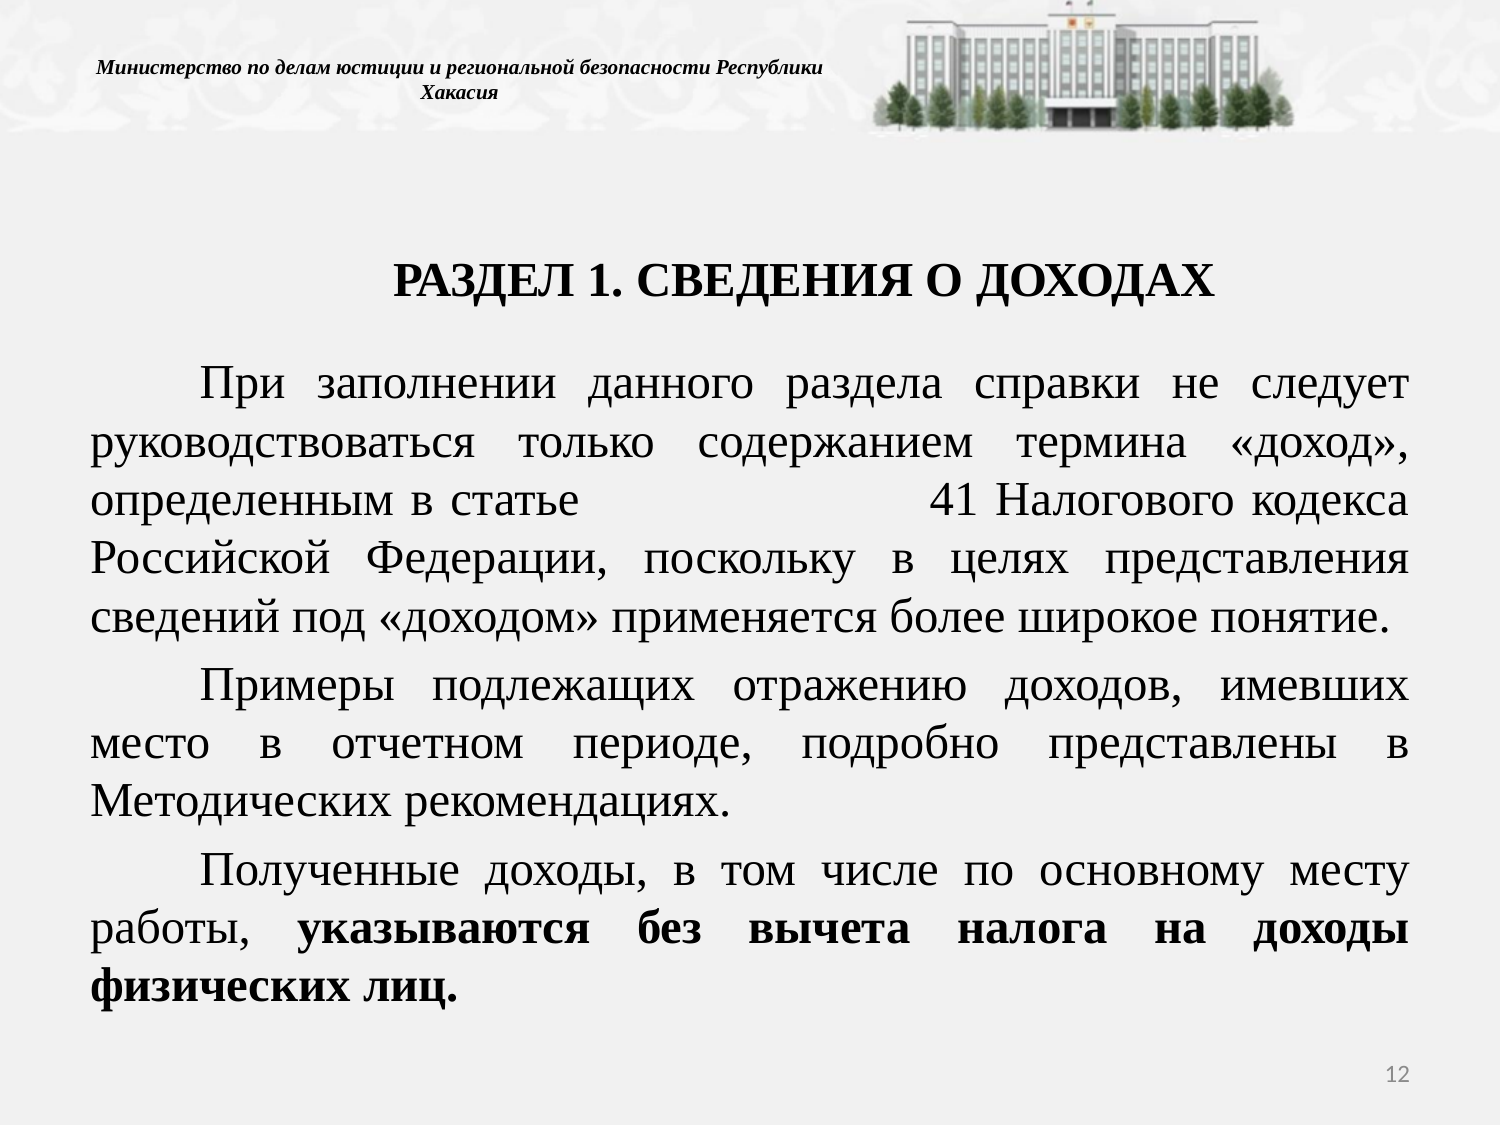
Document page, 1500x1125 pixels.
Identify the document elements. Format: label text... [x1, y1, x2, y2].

slide_number 12 [1074, 1042, 1425, 1103]
title Министерство по делам юстиции и региональной безопасности Республики Хакасия [75, 45, 845, 138]
list РАЗДЕЛ 1. СВЕДЕНИЯ О ДОХОДАХ При заполнении данного раздела справки не следует руководствоваться только содержанием термина «доход», определенным в статье 41 Налогового кодекса Российской Федерации, поскольку в целях представления сведений под «доходом» применяется более широкое понятие. Примеры подлежащих отражению доходов, имевших место в отчетном периоде, подробно представлены в Методических рекомендациях. Полученные доходы, в том числе по основному месту работы, указываются без вычета налога на доходы физических лиц. [75, 172, 1425, 1035]
picture [0, 0, 1500, 1125]
